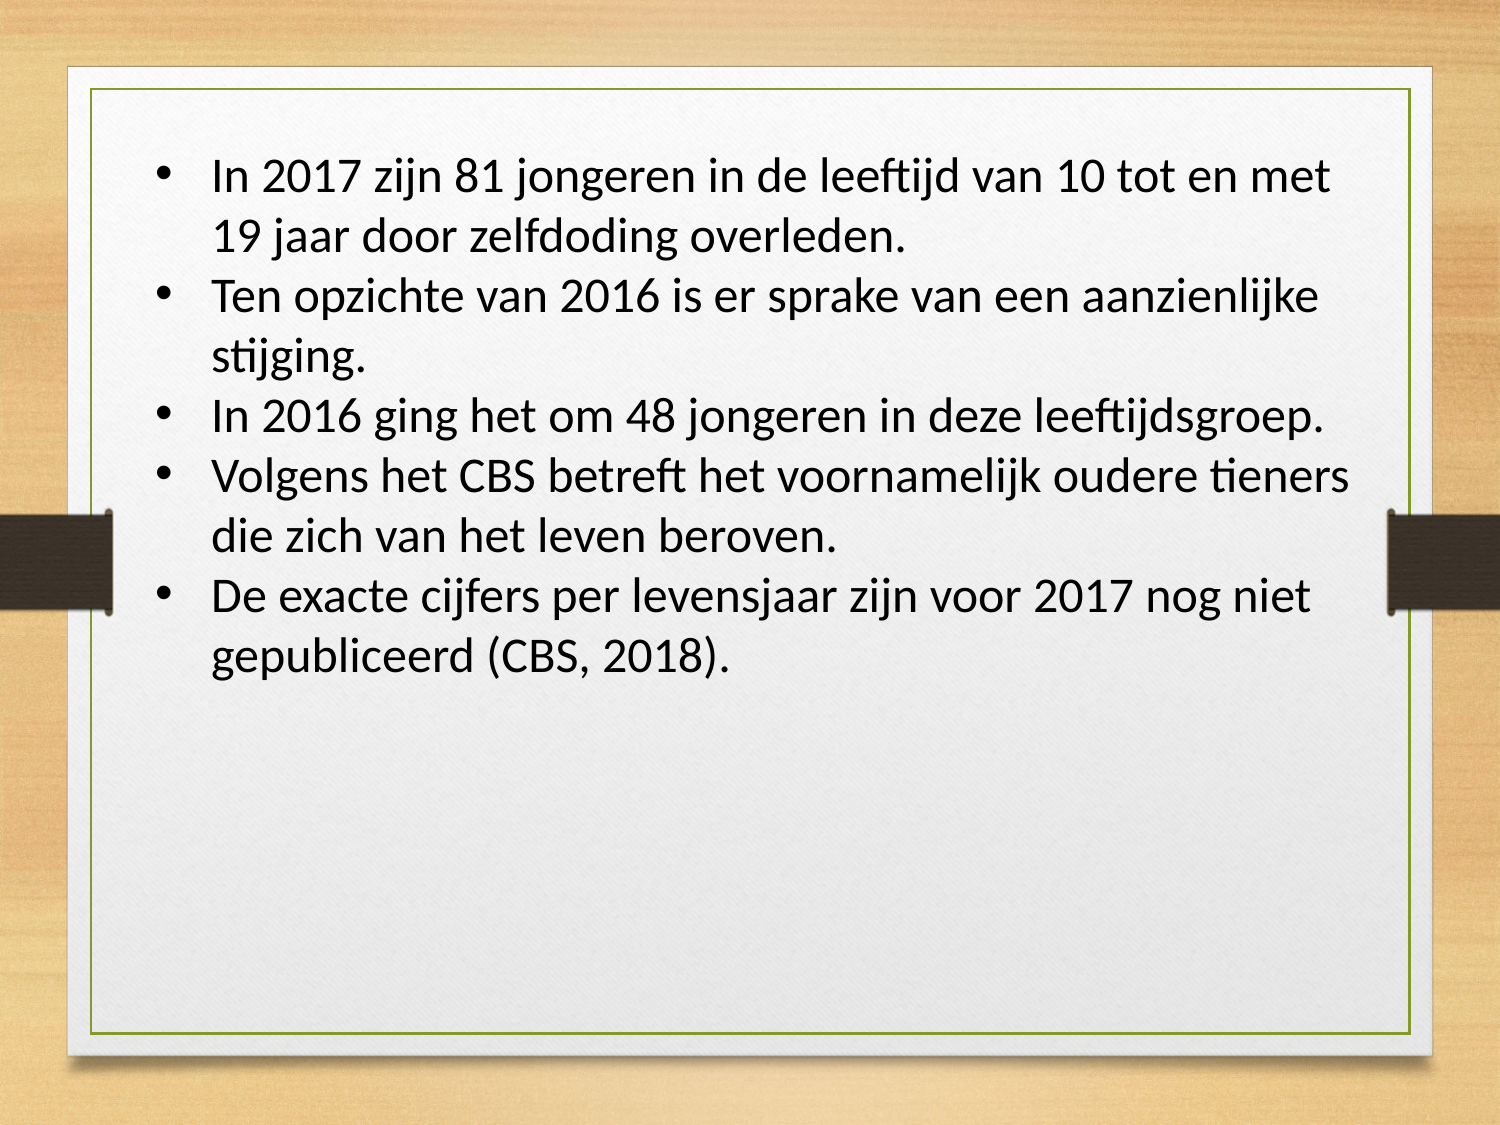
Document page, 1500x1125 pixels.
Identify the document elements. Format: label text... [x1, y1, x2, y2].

picture [0, 0, 1500, 1125]
text_box In 2017 zijn 81 jongeren in de leeftijd van 10 tot en met 19 jaar door zelfdoding overleden. Ten opzichte van 2016 is er sprake van een aanzienlijke stijging. In 2016 ging het om 48 jongeren in deze leeftijdsgroep. Volgens het CBS betreft het voornamelijk oudere tieners die zich van het leven beroven. De exacte cijfers per levensjaar zijn voor 2017 nog niet gepubliceerd (CBS, 2018). [140, 135, 1370, 691]
